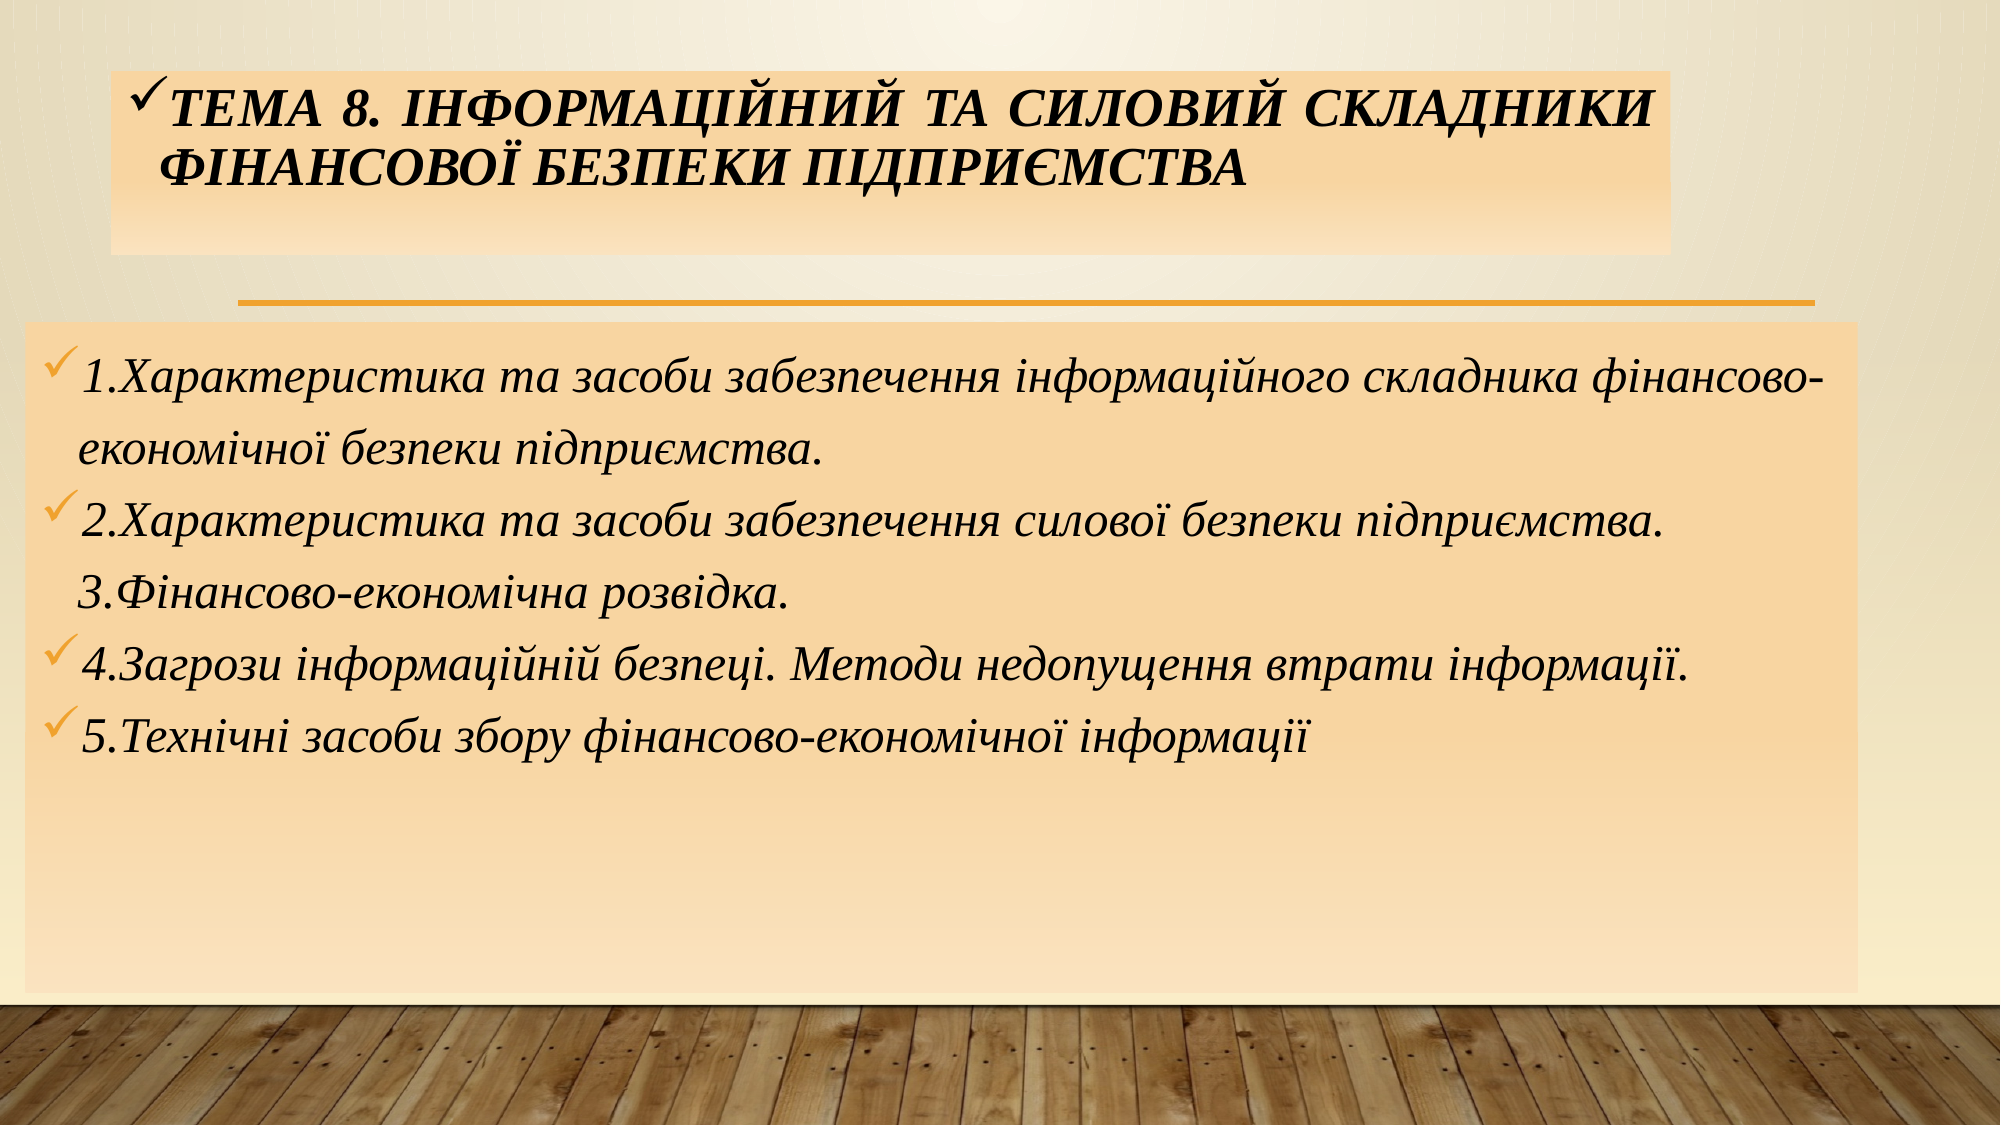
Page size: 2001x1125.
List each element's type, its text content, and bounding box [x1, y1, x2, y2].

list 1.Характеристика та засоби забезпечення інформаційного складника фінансово-економічної безпеки підприємства. 2.Характеристика та засоби забезпечення силової безпеки підприємства. 3.Фінансово-економічна розвідка. 4.Загрози інформаційній безпеці. Методи недопущення втрати інформації. 5.Технічні засоби збору фінансово-економічної інформації [25, 322, 1858, 993]
picture [0, 1005, 2000, 1125]
title ТЕМА 8. Інформаційний та силовий складники ФІНАНСОВОЇ БЕЗПЕКИ ПІДПРИЄМСТВА [111, 71, 1671, 255]
